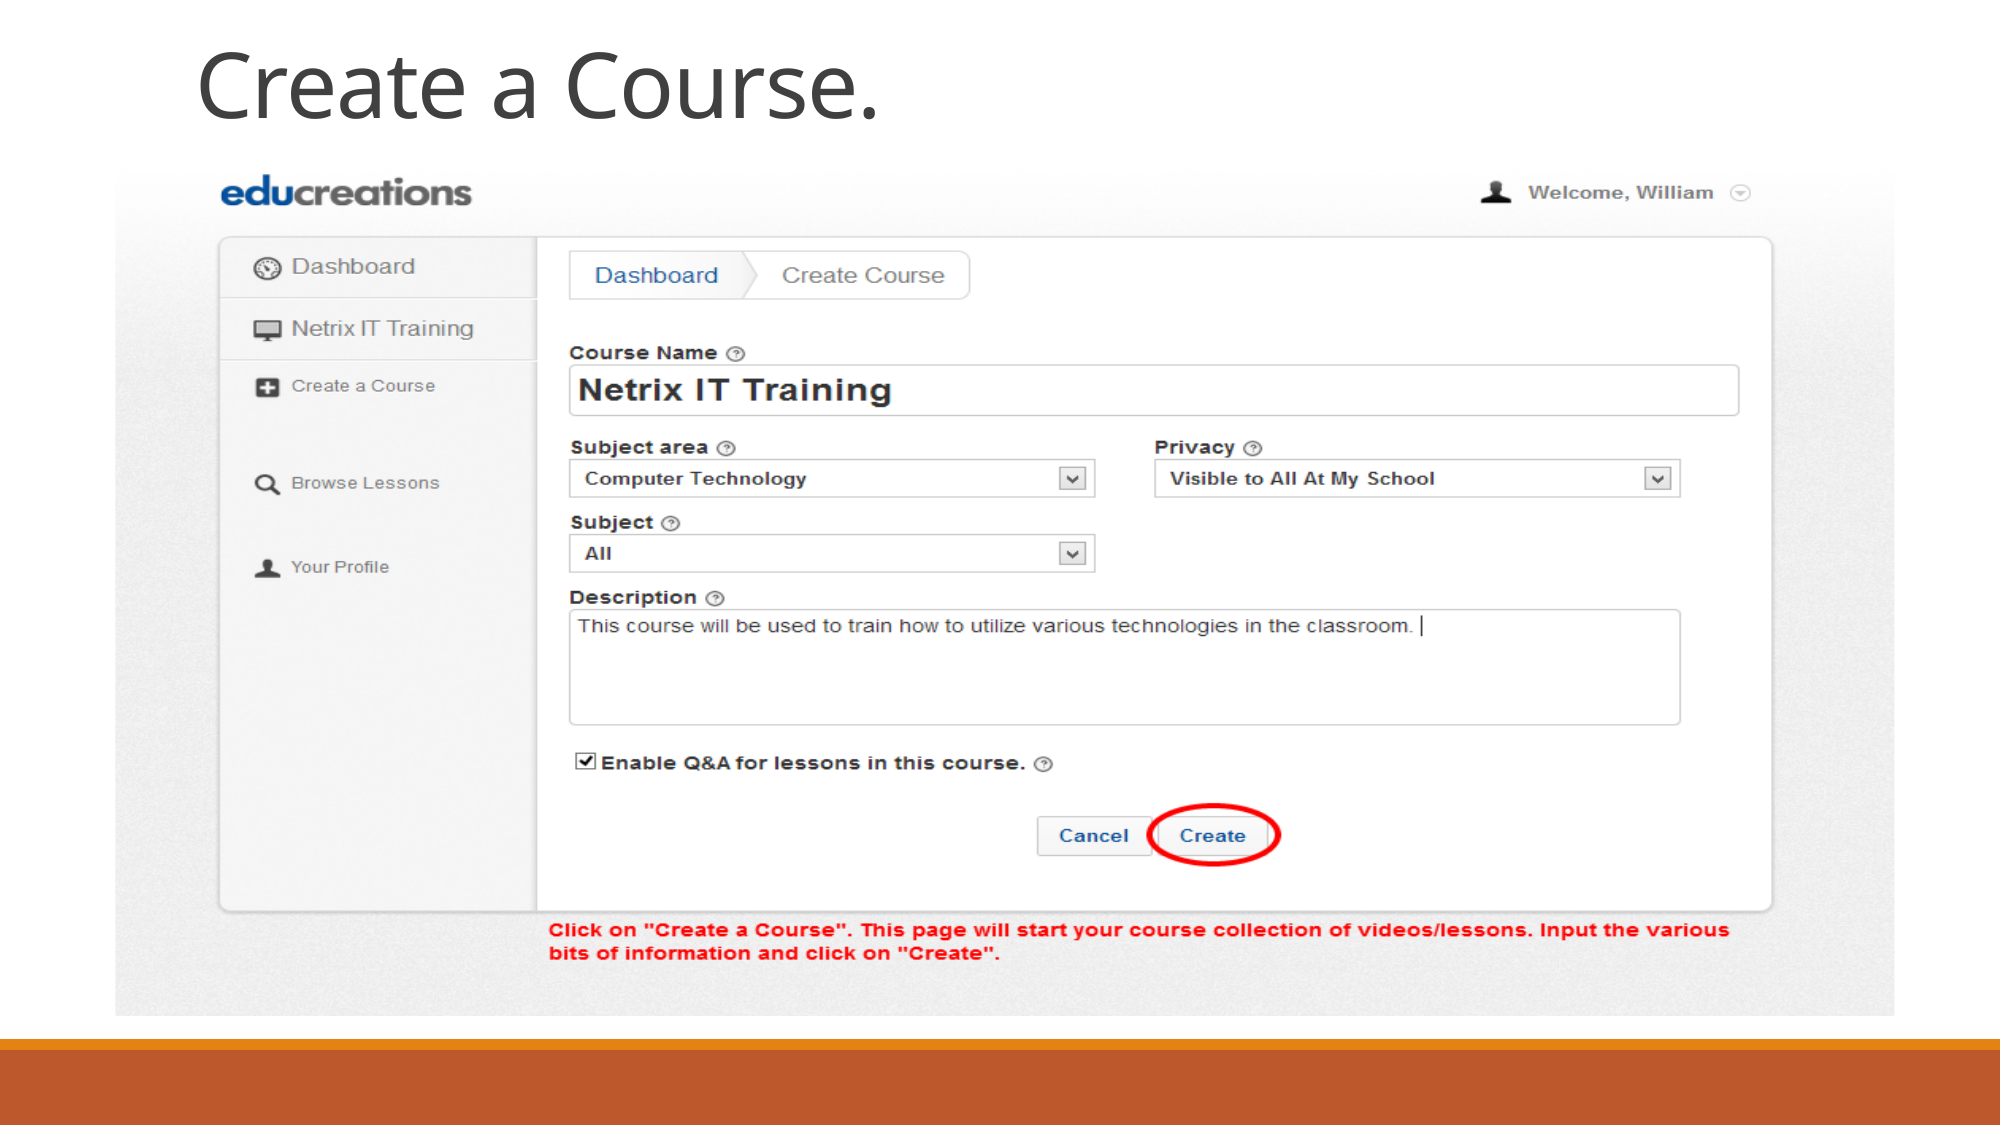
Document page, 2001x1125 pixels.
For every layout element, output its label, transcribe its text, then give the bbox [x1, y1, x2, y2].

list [114, 143, 1895, 1017]
title Create a Course. [180, 35, 1830, 140]
